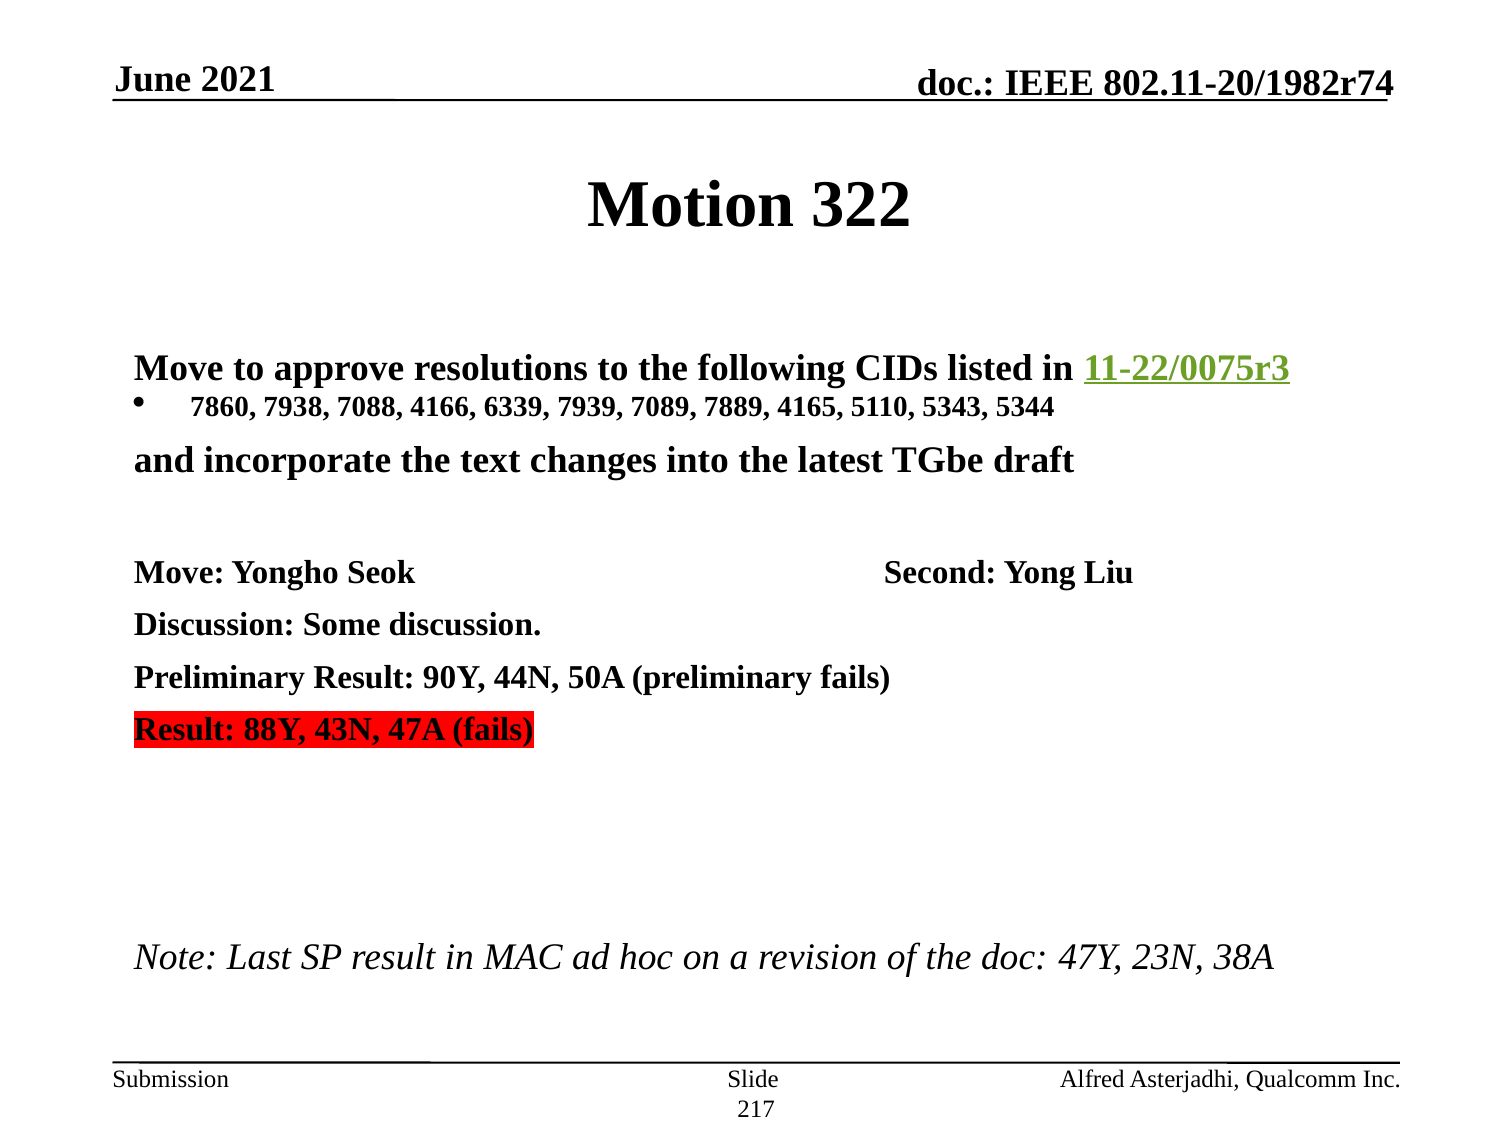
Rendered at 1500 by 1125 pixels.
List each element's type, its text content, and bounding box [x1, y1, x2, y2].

slide_number Slide 217 [712, 1061, 800, 1123]
title Motion 322 [112, 112, 1388, 288]
list Move to approve resolutions to the following CIDs listed in 11-22/0075r3 7860, 7938, 7088, 4166, 6339, 7939, 7089, 7889, 4165, 5110, 5343, 5344 and incorporate the text changes into the latest TGbe draft Move: Yongho Seok Second: Yong Liu Discussion: Some discussion. Preliminary Result: 90Y, 44N, 50A (preliminary fails) Result: 88Y, 43N, 47A (fails) Note: Last SP result in MAC ad hoc on a revision of the doc: 47Y, 23N, 38A [118, 334, 1394, 1011]
footer Alfred Asterjadhi, Qualcomm Inc. [878, 1061, 1402, 1093]
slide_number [114, 54, 423, 100]
